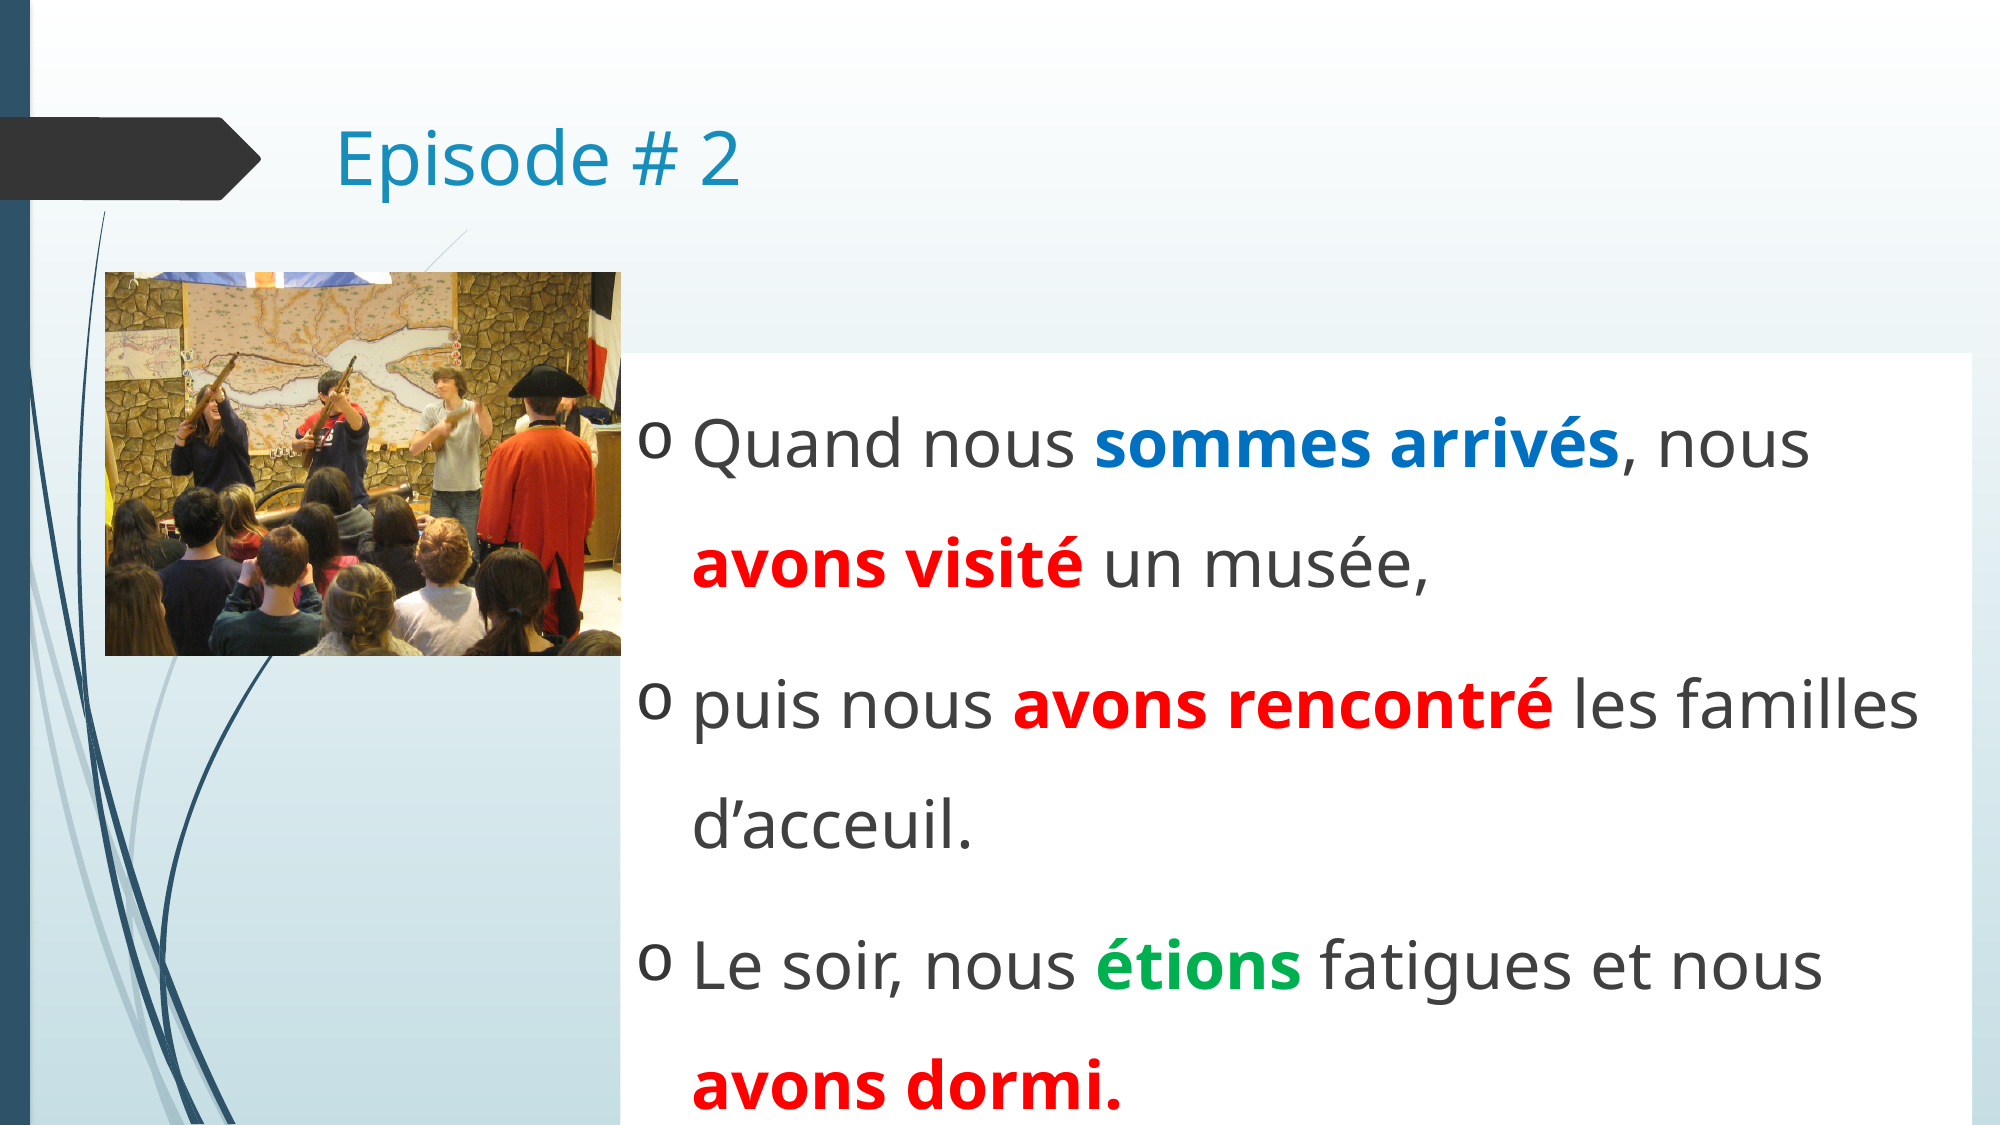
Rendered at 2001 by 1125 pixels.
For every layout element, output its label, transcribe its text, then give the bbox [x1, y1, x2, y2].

list Quand nous sommes arrivés, nous avons visité un musée, puis nous avons rencontré les familles d’acceuil. Le soir, nous étions fatigues et nous avons dormi. [620, 352, 1973, 1125]
title Episode # 2 [319, 102, 1888, 313]
picture [104, 272, 621, 656]
